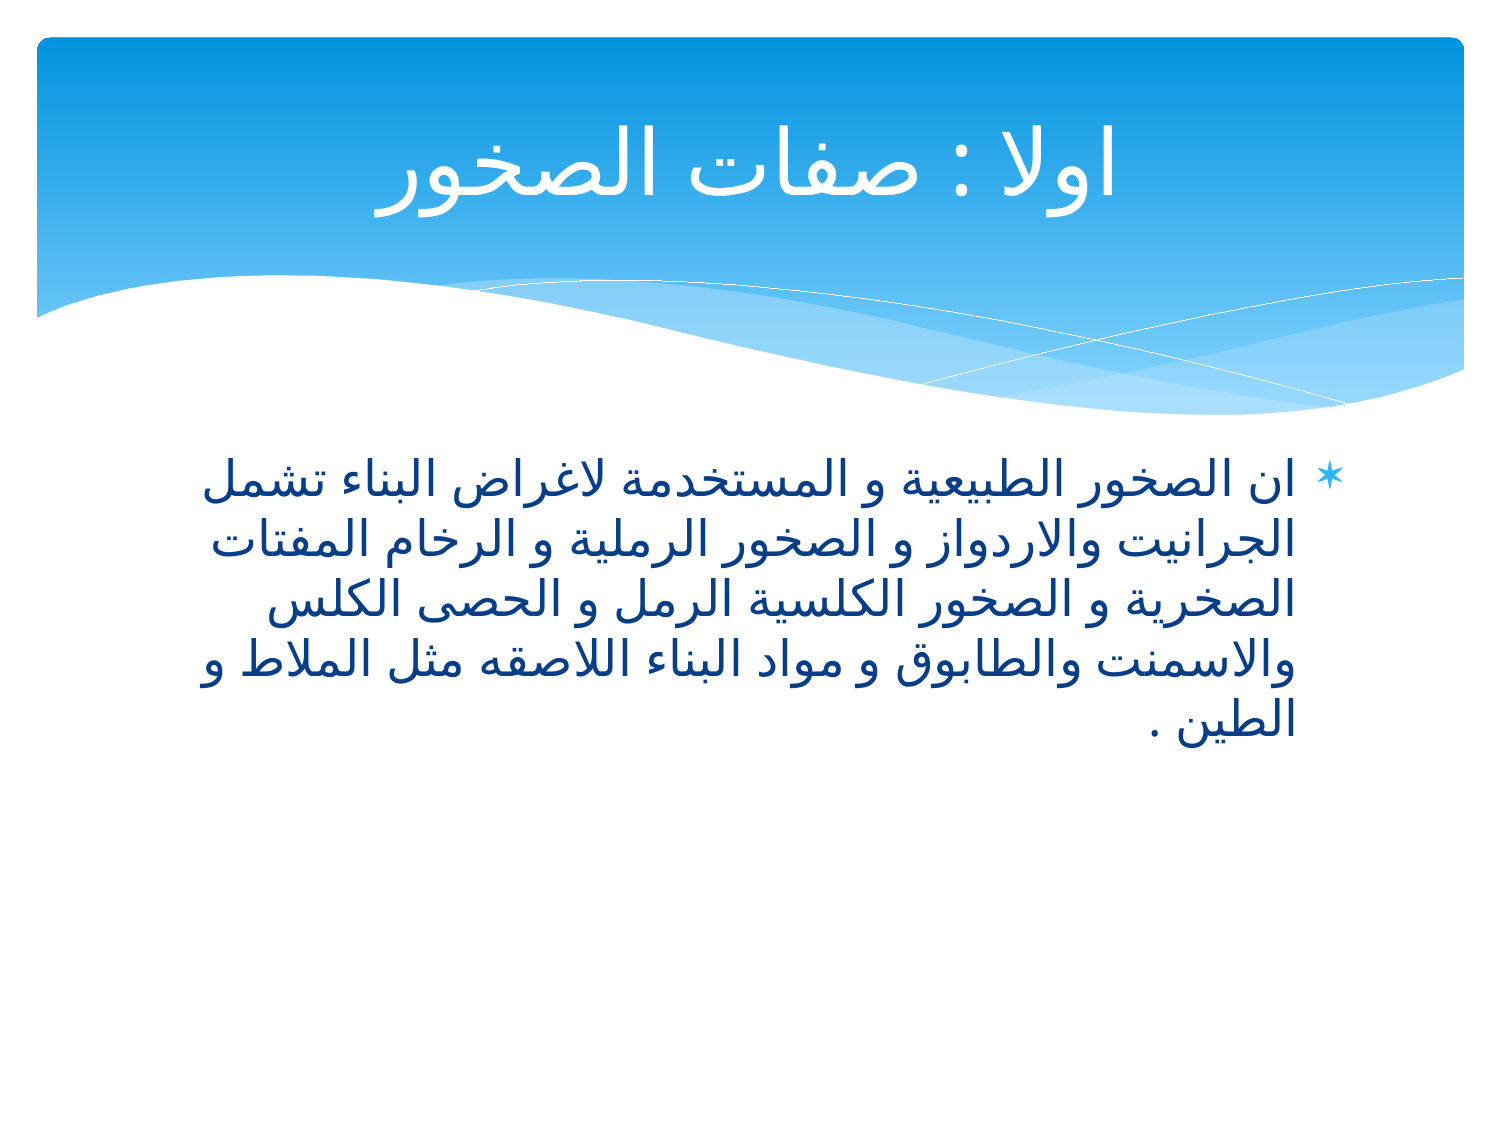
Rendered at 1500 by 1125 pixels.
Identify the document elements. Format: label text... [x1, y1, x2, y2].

list ان الصخور الطبيعية و المستخدمة لاغراض البناء تشمل الجرانيت والاردواز و الصخور الرملية و الرخام المفتات الصخرية و الصخور الكلسية الرمل و الحصى الكلس والاسمنت والطابوق و مواد البناء اللاصقه مثل الملاط و الطين . [143, 438, 1359, 1005]
title اولا : صفات الصخور [75, 55, 1425, 261]
